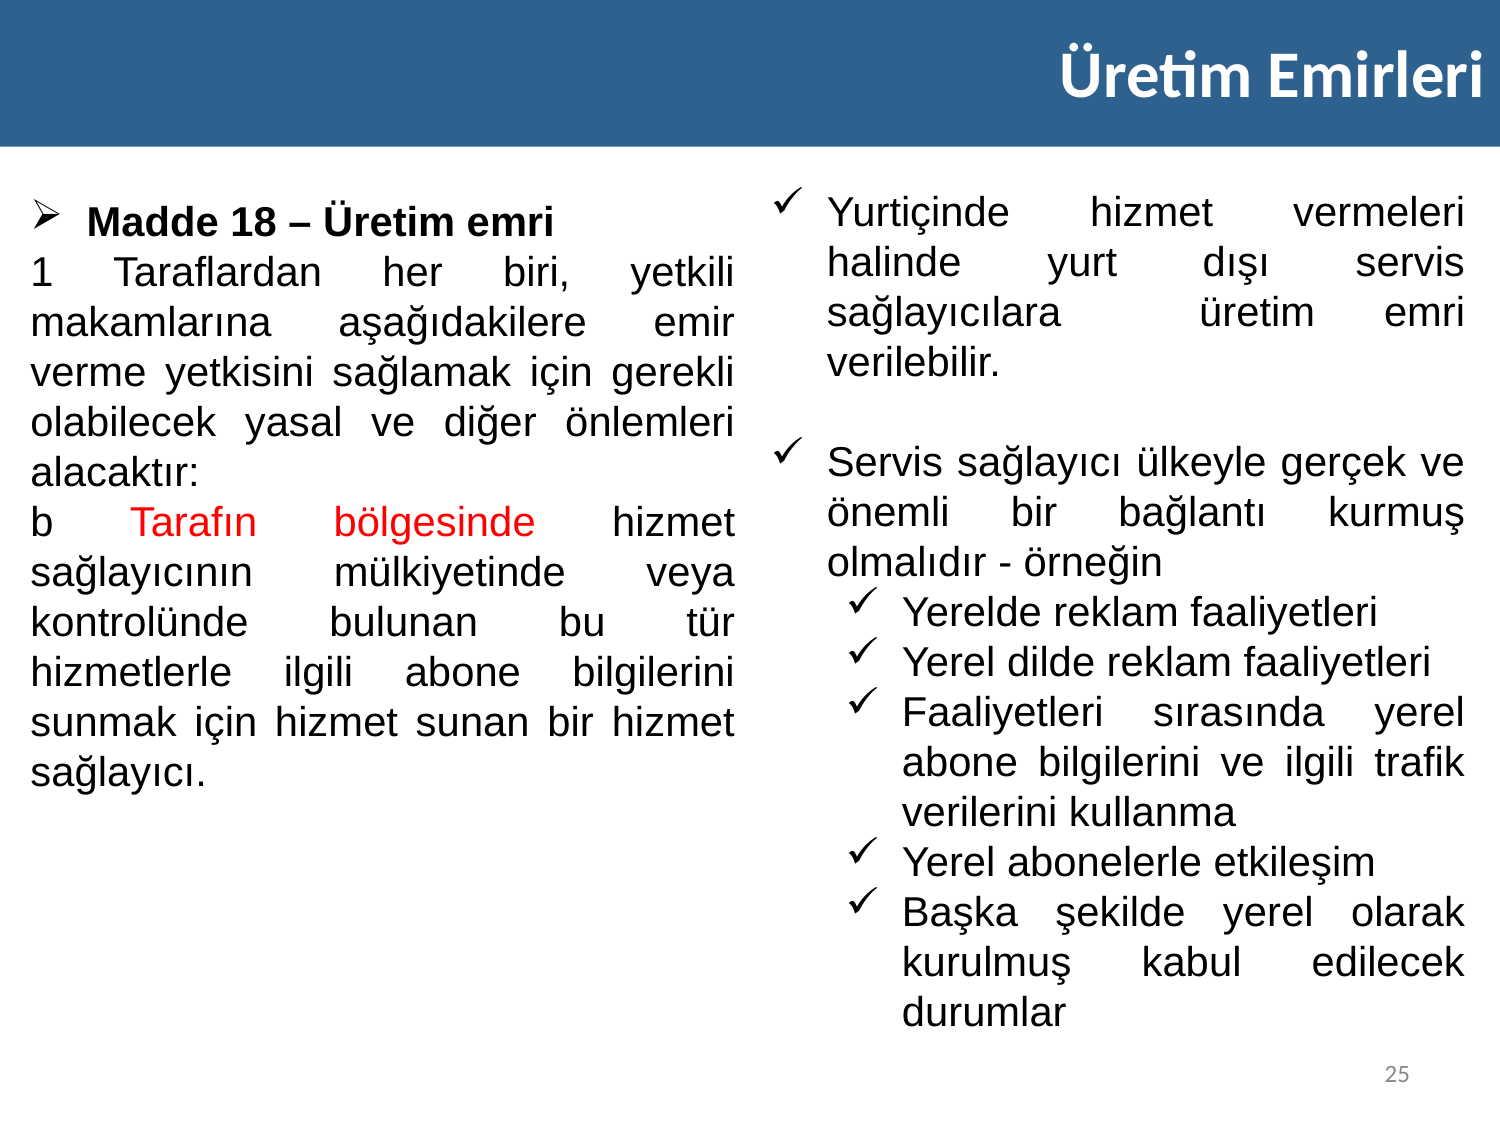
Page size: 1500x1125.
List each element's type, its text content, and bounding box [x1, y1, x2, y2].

text_box Madde 18 – Üretim emri 1 Taraflardan her biri, yetkili makamlarına aşağıdakilere emir verme yetkisini sağlamak için gerekli olabilecek yasal ve diğer önlemleri alacaktır: b Tarafın bölgesinde hizmet sağlayıcının mülkiyetinde veya kontrolünde bulunan bu tür hizmetlerle ilgili abone bilgilerini sunmak için hizmet sunan bir hizmet sağlayıcı. [15, 186, 750, 802]
text_box Üretim Emirleri [0, 0, 1500, 149]
slide_number 25 [1074, 1043, 1425, 1103]
text_box Yurtiçinde hizmet vermeleri halinde yurt dışı servis sağlayıcılara üretim emri verilebilir. Servis sağlayıcı ülkeyle gerçek ve önemli bir bağlantı kurmuş olmalıdır - örneğin Yerelde reklam faaliyetleri Yerel dilde reklam faaliyetleri Faaliyetleri sırasında yerel abone bilgilerini ve ilgili trafik verilerini kullanma Yerel abonelerle etkileşim Başka şekilde yerel olarak kurulmuş kabul edilecek durumlar [755, 177, 1480, 1043]
